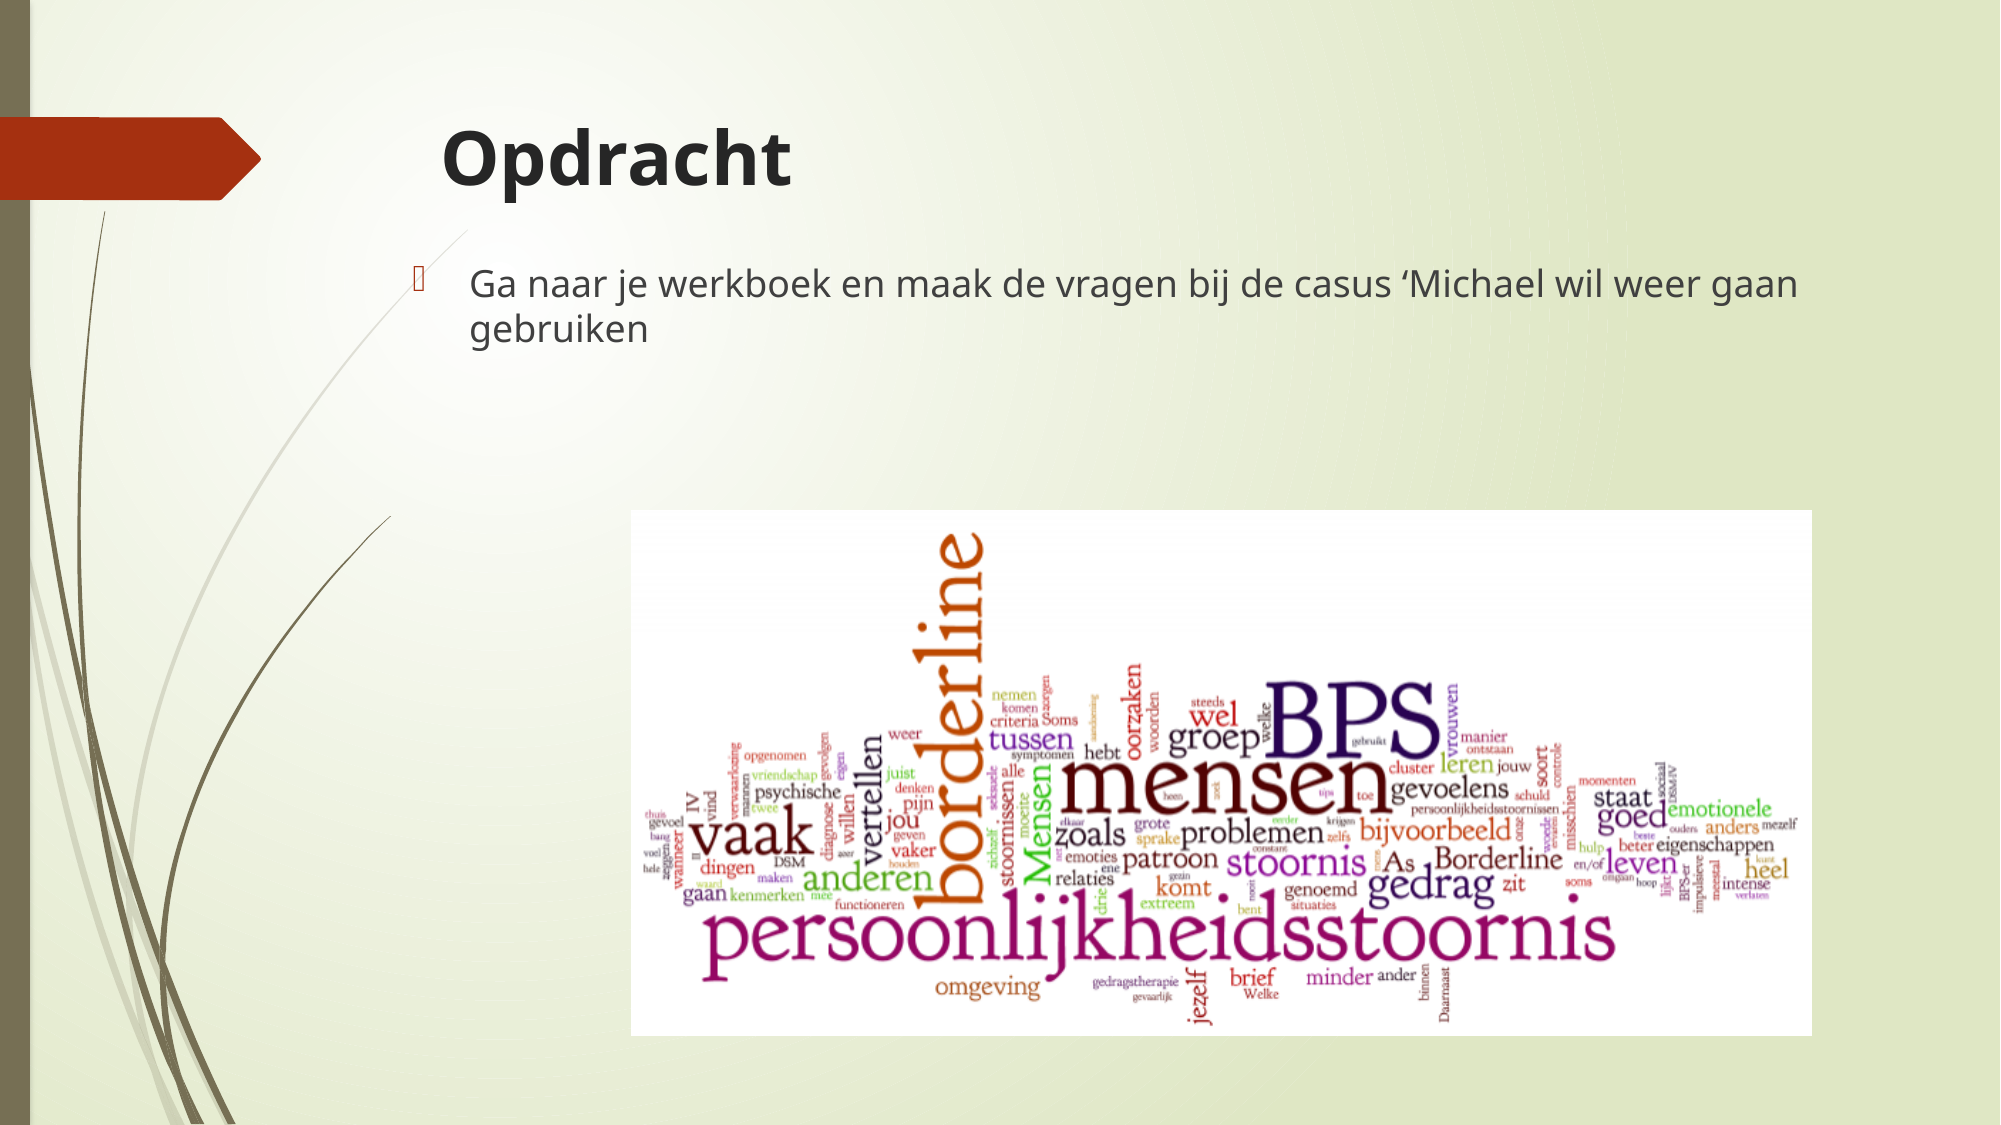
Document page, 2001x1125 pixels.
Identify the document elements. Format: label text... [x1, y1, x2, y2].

list Ga naar je werkboek en maak de vragen bij de casus ‘Michael wil weer gaan gebruiken [397, 252, 1861, 873]
picture [631, 510, 1813, 1036]
title Opdracht [425, 102, 1888, 313]
